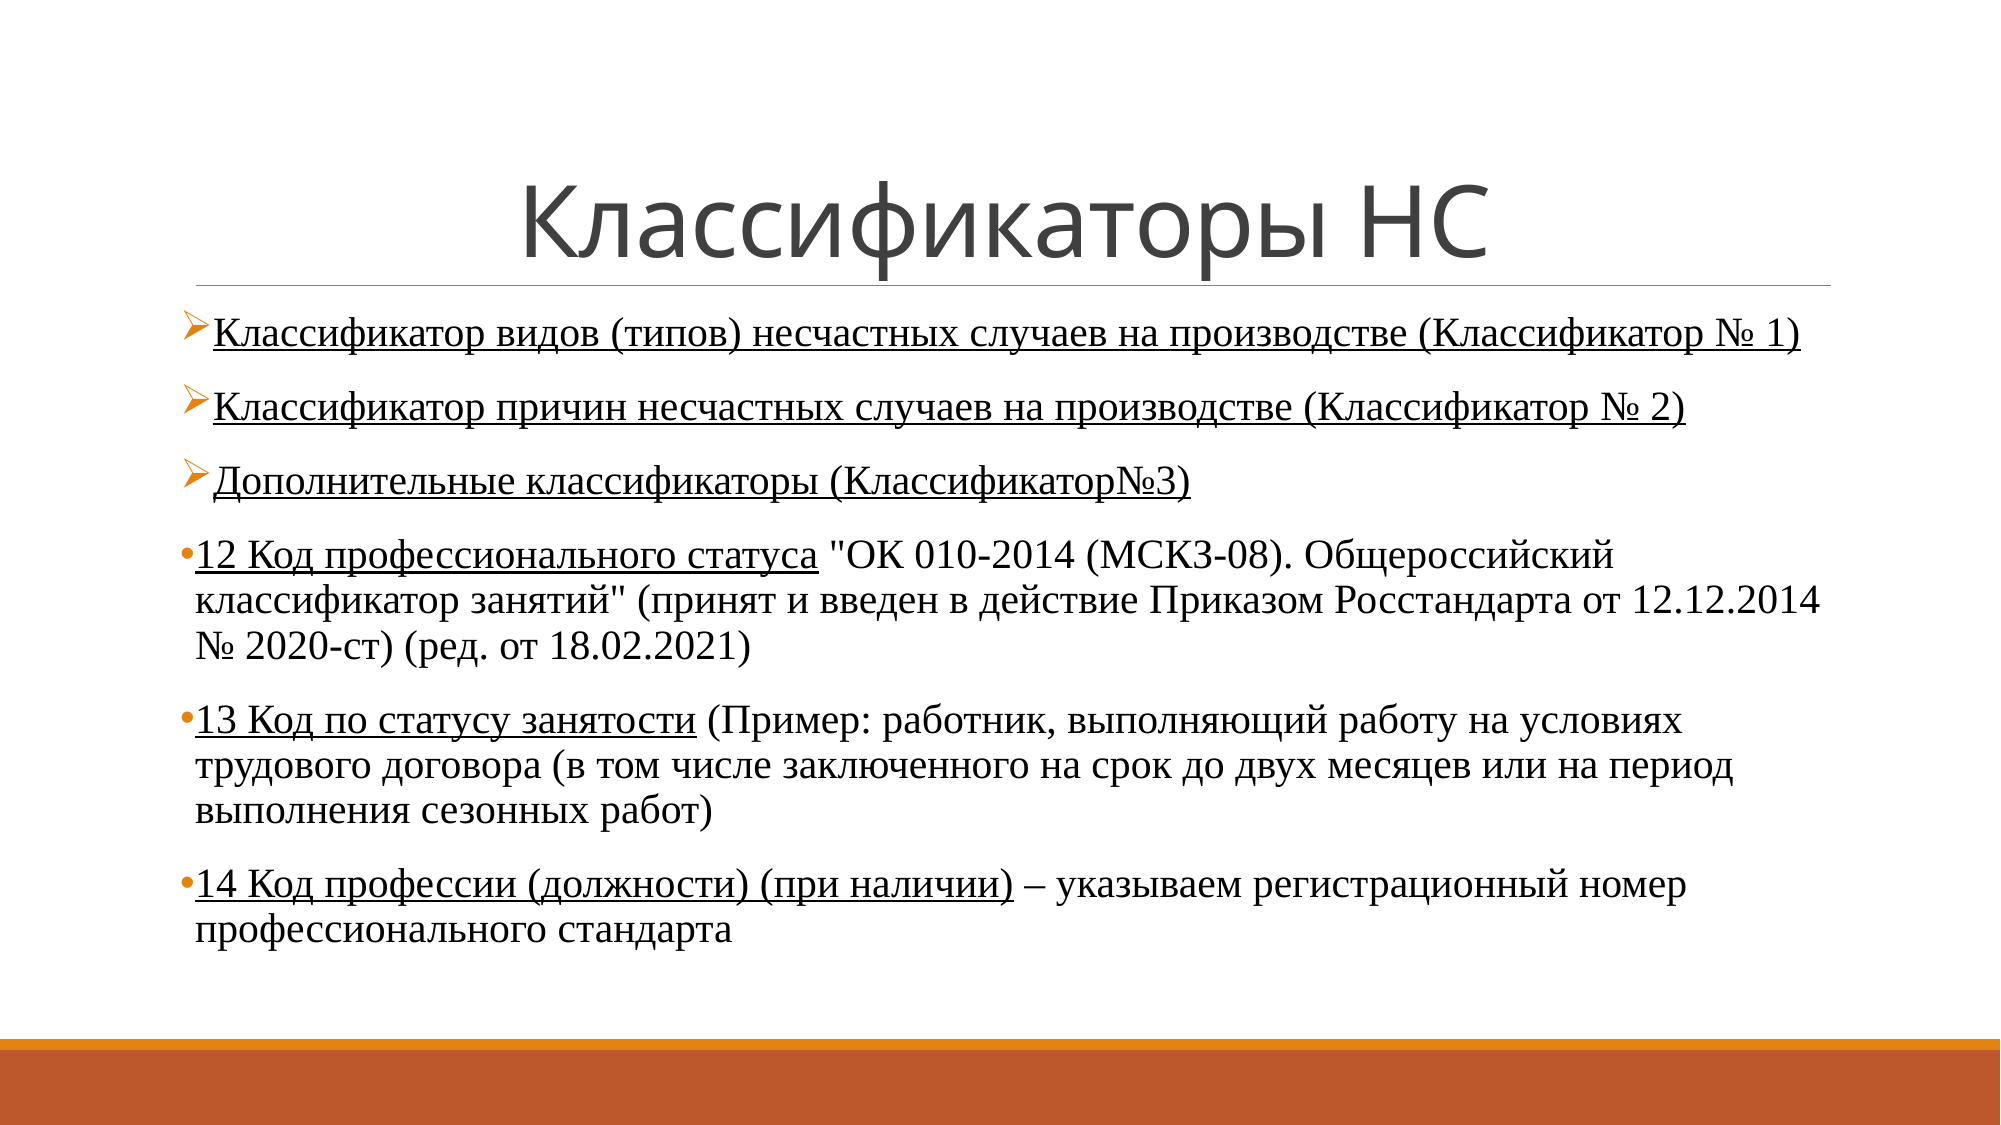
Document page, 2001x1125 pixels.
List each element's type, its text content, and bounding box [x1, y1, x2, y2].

list Классификатор видов (типов) несчастных случаев на производстве (Классификатор № 1) Классификатор причин несчастных случаев на производстве (Классификатор № 2) Дополнительные классификаторы (Классификатор№3) 12 Код профессионального статуса "ОК 010-2014 (МСКЗ-08). Общероссийский классификатор занятий" (принят и введен в действие Приказом Росстандарта от 12.12.2014 № 2020-ст) (ред. от 18.02.2021) 13 Код по статусу занятости (Пример: работник, выполняющий работу на условиях трудового договора (в том числе заключенного на срок до двух месяцев или на период выполнения сезонных работ) 14 Код профессии (должности) (при наличии) – указываем регистрационный номер профессионального стандарта [180, 302, 1830, 963]
title Классификаторы НС [180, 47, 1830, 285]
